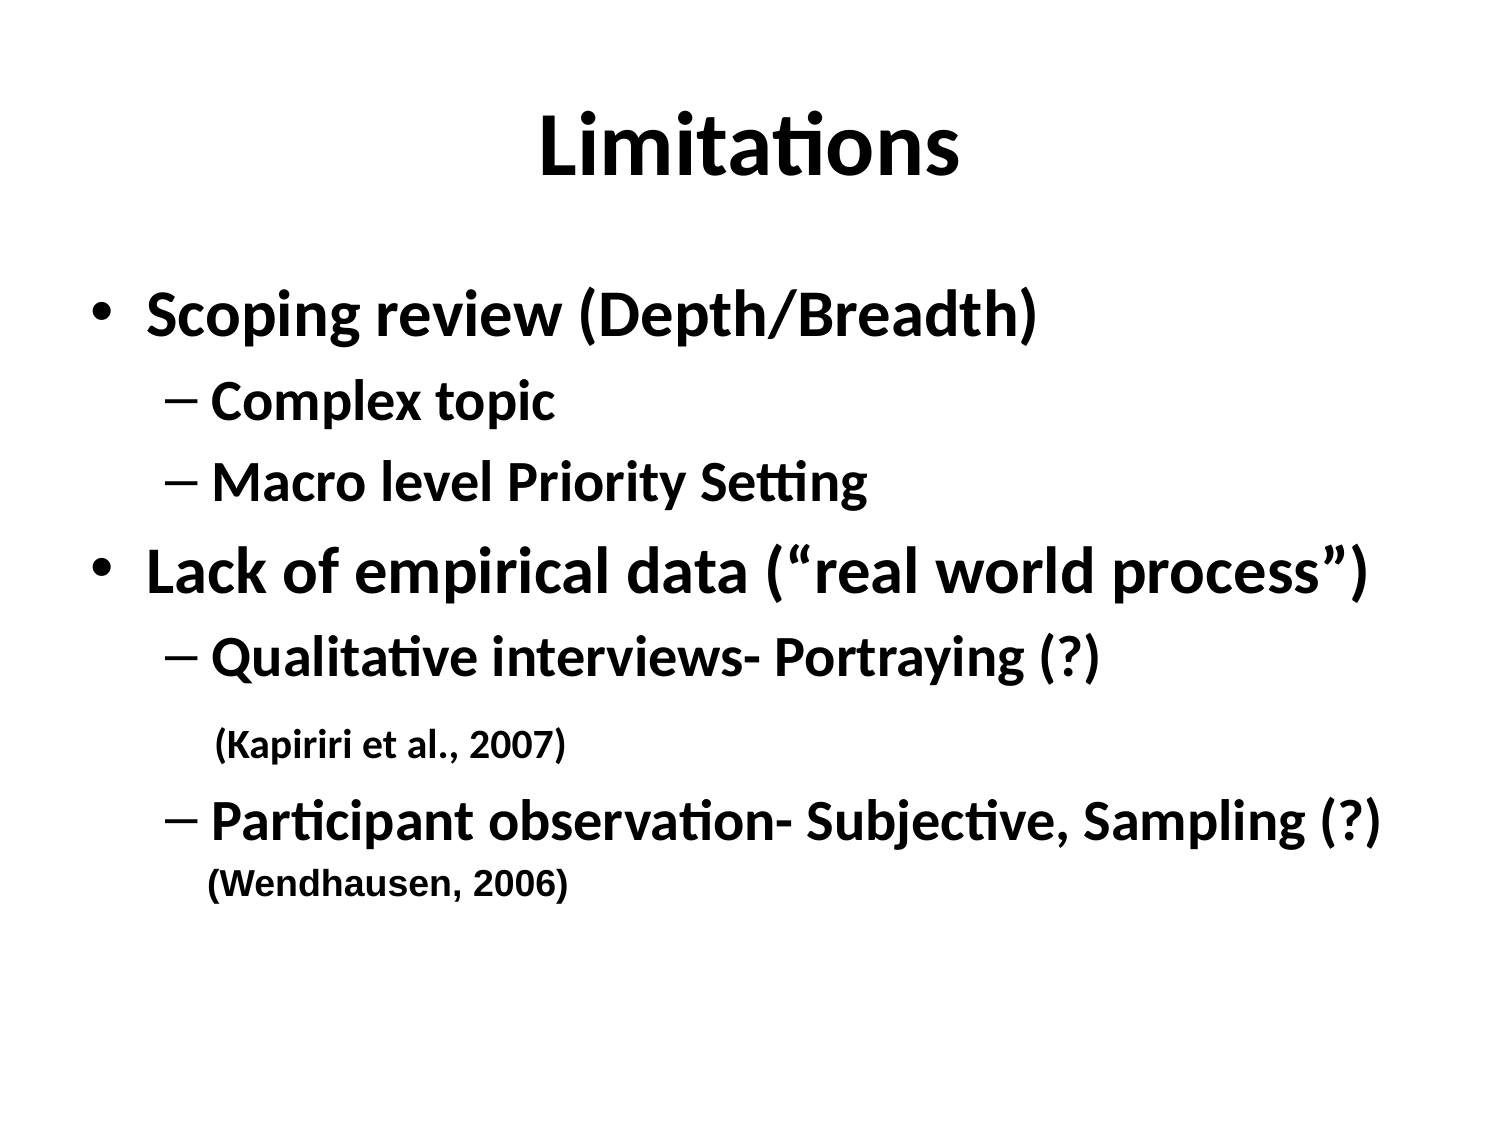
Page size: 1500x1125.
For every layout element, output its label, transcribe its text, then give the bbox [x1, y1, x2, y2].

title Limitations [75, 45, 1425, 233]
list Scoping review (Depth/Breadth) Complex topic Macro level Priority Setting Lack of empirical data (“real world process”) Qualitative interviews- Portraying (?) (Kapiriri et al., 2007) Participant observation- Subjective, Sampling (?) (Wendhausen, 2006) [75, 262, 1425, 1005]
